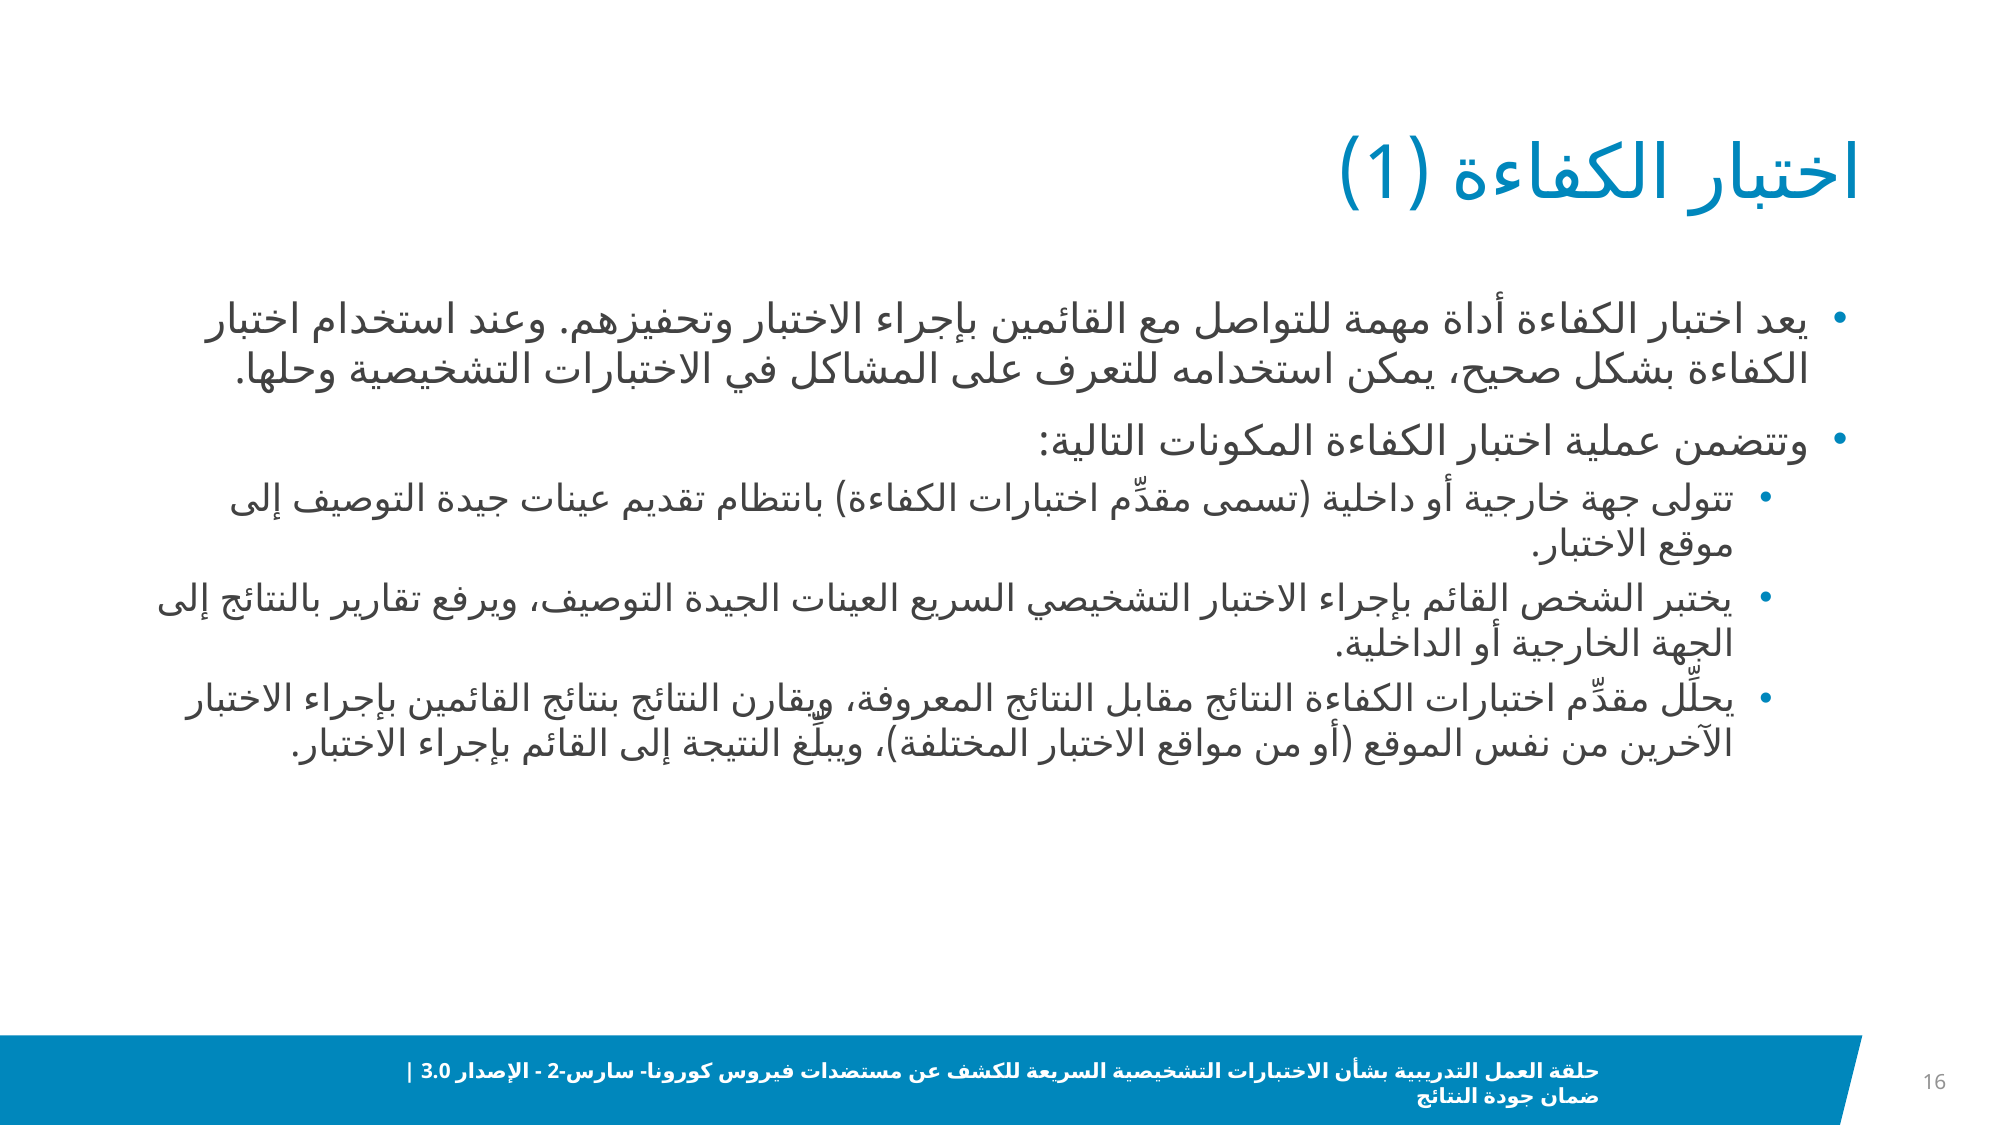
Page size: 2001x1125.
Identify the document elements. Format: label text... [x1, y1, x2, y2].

slide_number 16 [1862, 1035, 1947, 1125]
title اختبار الكفاءة (1) [137, 59, 1863, 215]
footer حلقة العمل التدريبية بشأن الاختبارات التشخيصية السريعة للكشف عن مستضدات فيروس كورونا- سارس-2 - الإصدار 3.0 | ضمان جودة النتائج [399, 1041, 1600, 1124]
list يعد اختبار الكفاءة أداة مهمة للتواصل مع القائمين بإجراء الاختبار وتحفيزهم. وعند استخدام اختبار الكفاءة بشكل صحيح، يمكن استخدامه للتعرف على المشاكل في الاختبارات التشخيصية وحلها. وتتضمن عملية اختبار الكفاءة المكونات التالية: تتولى جهة خارجية أو داخلية (تسمى مقدِّم اختبارات الكفاءة) بانتظام تقديم عينات جيدة التوصيف إلى موقع الاختبار. يختبر الشخص القائم بإجراء الاختبار التشخيصي السريع العينات الجيدة التوصيف، ويرفع تقارير بالنتائج إلى الجهة الخارجية أو الداخلية. يحلِّل مقدِّم اختبارات الكفاءة النتائج مقابل النتائج المعروفة، ويقارن النتائج بنتائج القائمين بإجراء الاختبار الآخرين من نفس الموقع (أو من مواقع الاختبار المختلفة)، ويبلِّغ النتيجة إلى القائم بإجراء الاختبار. [137, 284, 1863, 1014]
